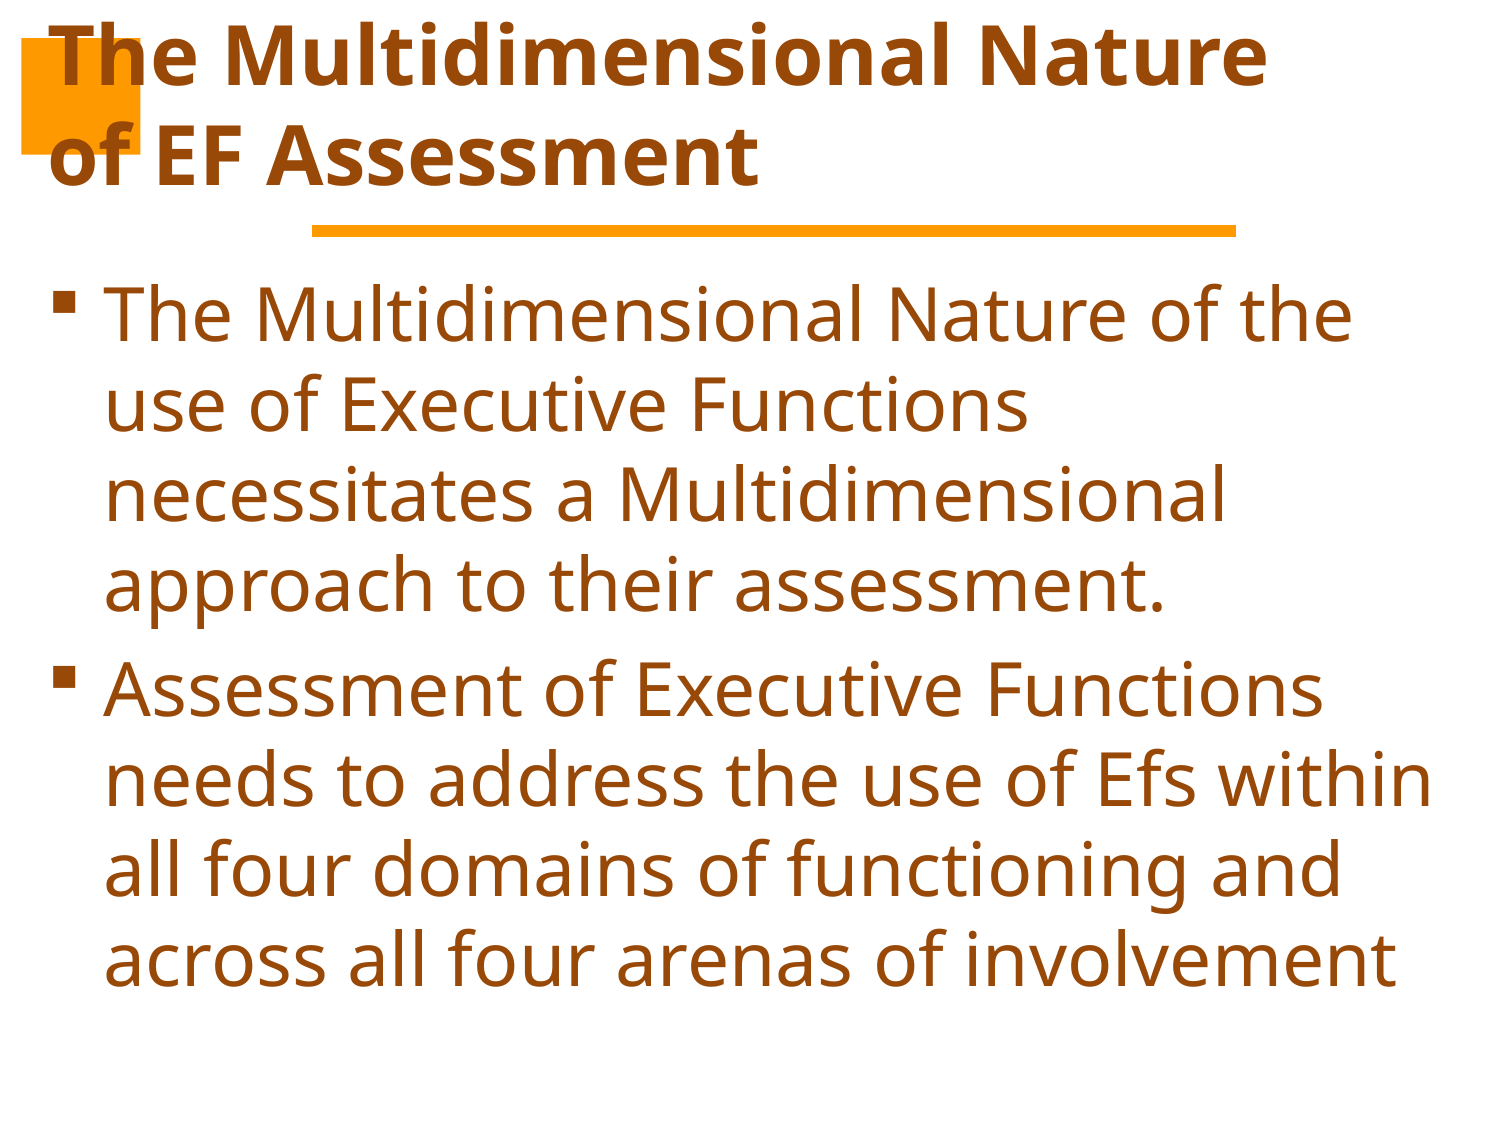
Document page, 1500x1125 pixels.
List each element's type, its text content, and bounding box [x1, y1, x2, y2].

text_box [19, 36, 32, 157]
title The Multidimensional Nature of EF Assessment [32, 30, 1371, 174]
list The Multidimensional Nature of the use of Executive Functions necessitates a Multidimensional approach to their assessment. Assessment of Executive Functions needs to address the use of Efs within all four domains of functioning and across all four arenas of involvement [32, 258, 1460, 1074]
